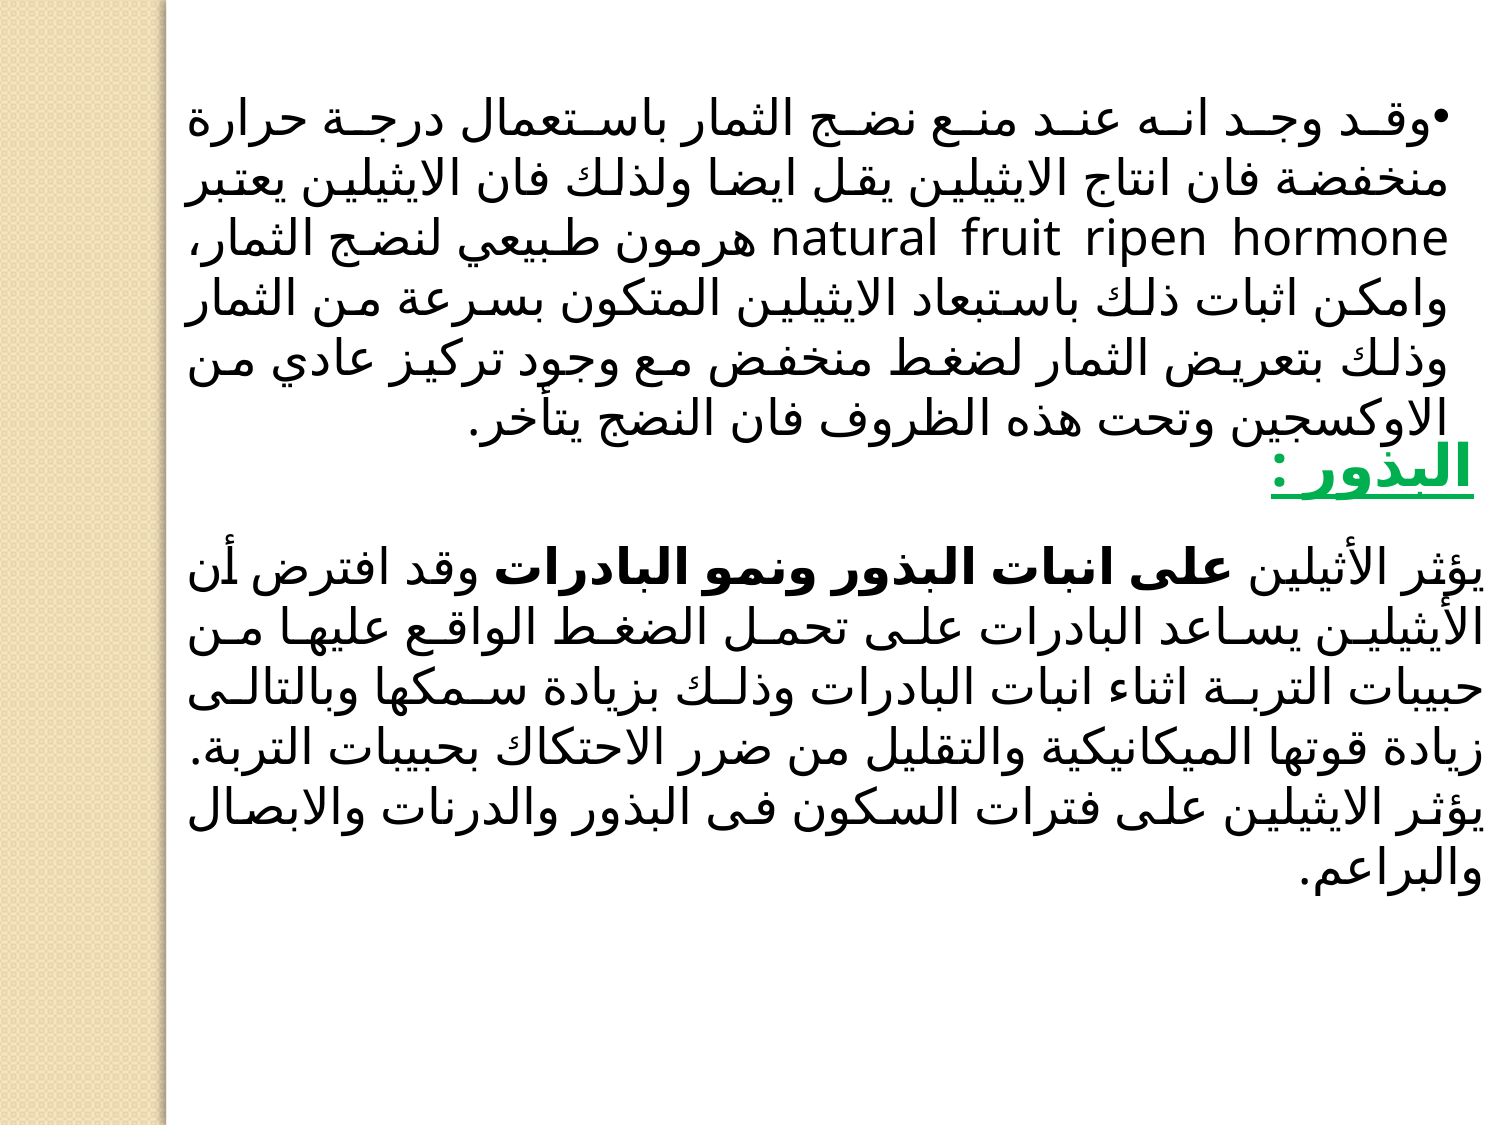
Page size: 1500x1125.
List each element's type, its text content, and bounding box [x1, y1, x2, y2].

text_box یؤثر الأثیلین على انبات البذور ونمو البادرات وقد افترض أن الأيثیلین یساعد البادرات على تحمل الضغط الواقع علیھا من حبیبات التربة اثناء انبات البادرات وذلك بزیادة سمكھا وبالتالى زیادة قوتھا المیكانیكیة والتقلیل من ضرر الاحتكاك بحبیبات التربة. یؤثر الايثیلین على فترات السكون فى البذور والدرنات والابصال والبراعم. [171, 527, 1500, 902]
text_box البذور : [1256, 420, 1489, 551]
text_box وقد وجد انه عند منع نضج الثمار باستعمال درجة حرارة منخفضة فان انتاج الايثيلين يقل ايضا ولذلك فان الايثيلين يعتبر natural fruit ripen hormone هرمون طبيعي لنضج الثمار، وامكن اثبات ذلك باستبعاد الايثيلين المتكون بسرعة من الثمار وذلك بتعريض الثمار لضغط منخفض مع وجود تركيز عادي من الاوكسجين وتحت هذه الظروف فان النضج يتأخر. [171, 78, 1465, 453]
